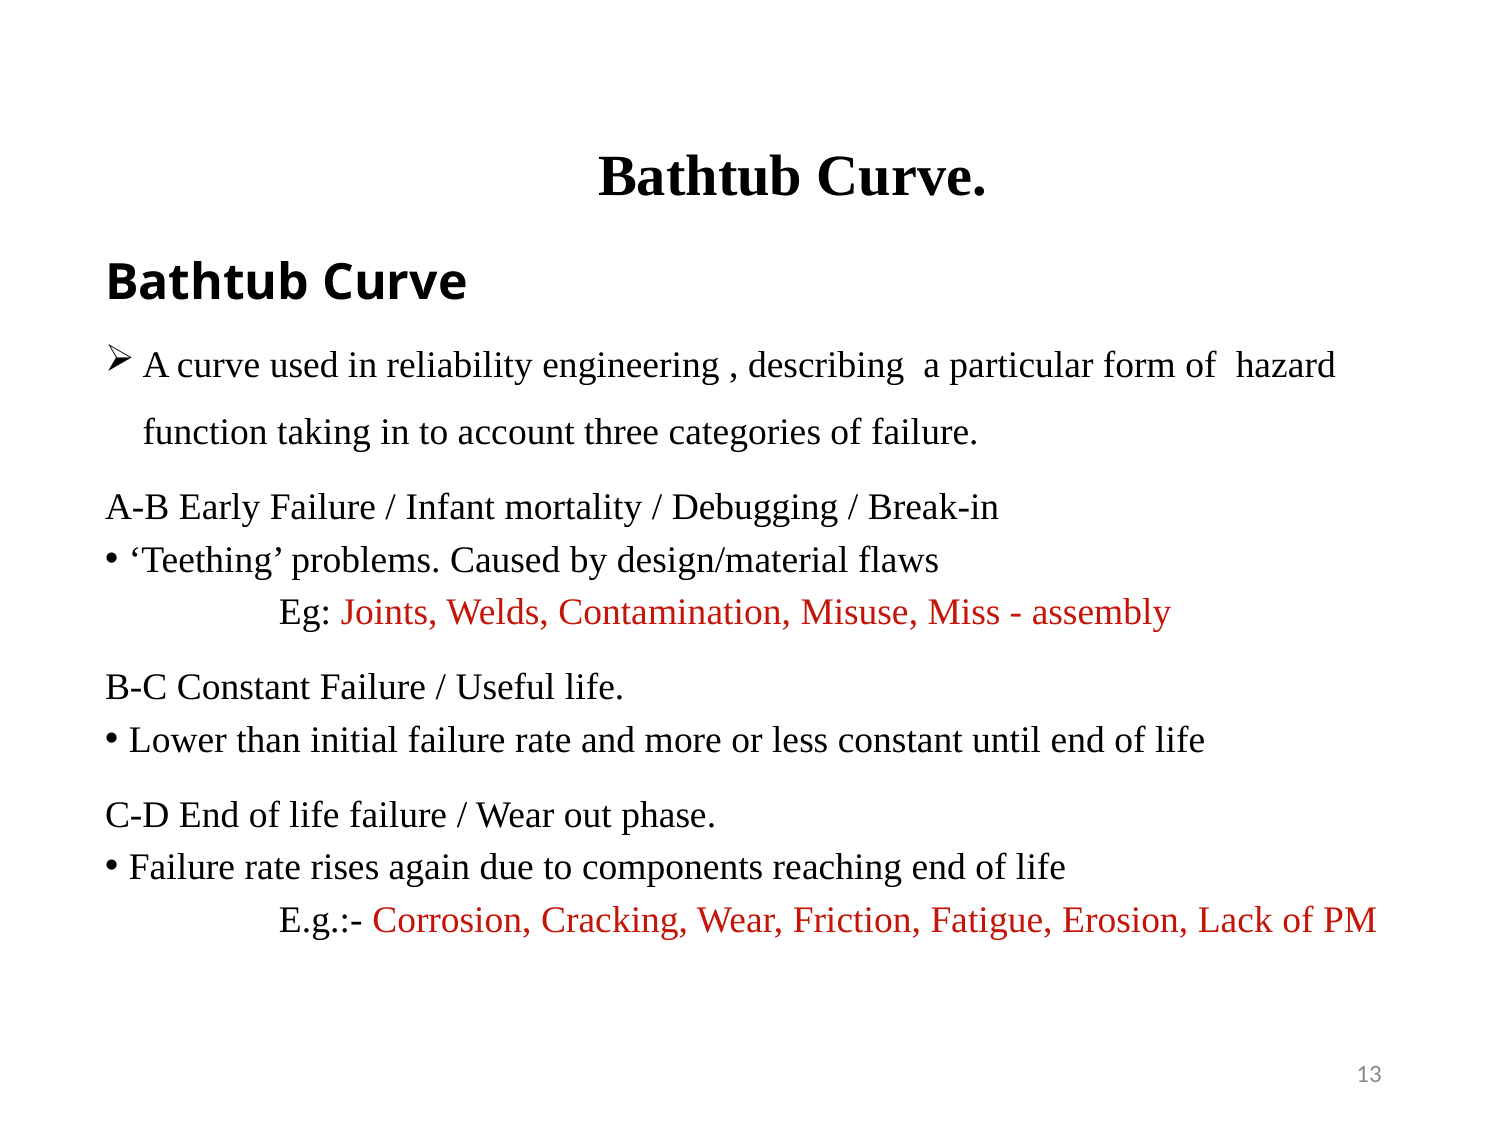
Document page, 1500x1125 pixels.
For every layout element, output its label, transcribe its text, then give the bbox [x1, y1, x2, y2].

title Bathtub Curve. [188, 140, 1397, 212]
slide_number 13 [1059, 1042, 1397, 1103]
list Bathtub Curve A curve used in reliability engineering , describing a particular form of hazard function taking in to account three categories of failure. A-B Early Failure / Infant mortality / Debugging / Break-in ‘Teething’ problems. Caused by design/material flaws Eg: Joints, Welds, Contamination, Misuse, Miss - assembly B-C Constant Failure / Useful life. Lower than initial failure rate and more or less constant until end of life C-D End of life failure / Wear out phase. Failure rate rises again due to components reaching end of life E.g.:- Corrosion, Cracking, Wear, Friction, Fatigue, Erosion, Lack of PM [90, 212, 1466, 985]
